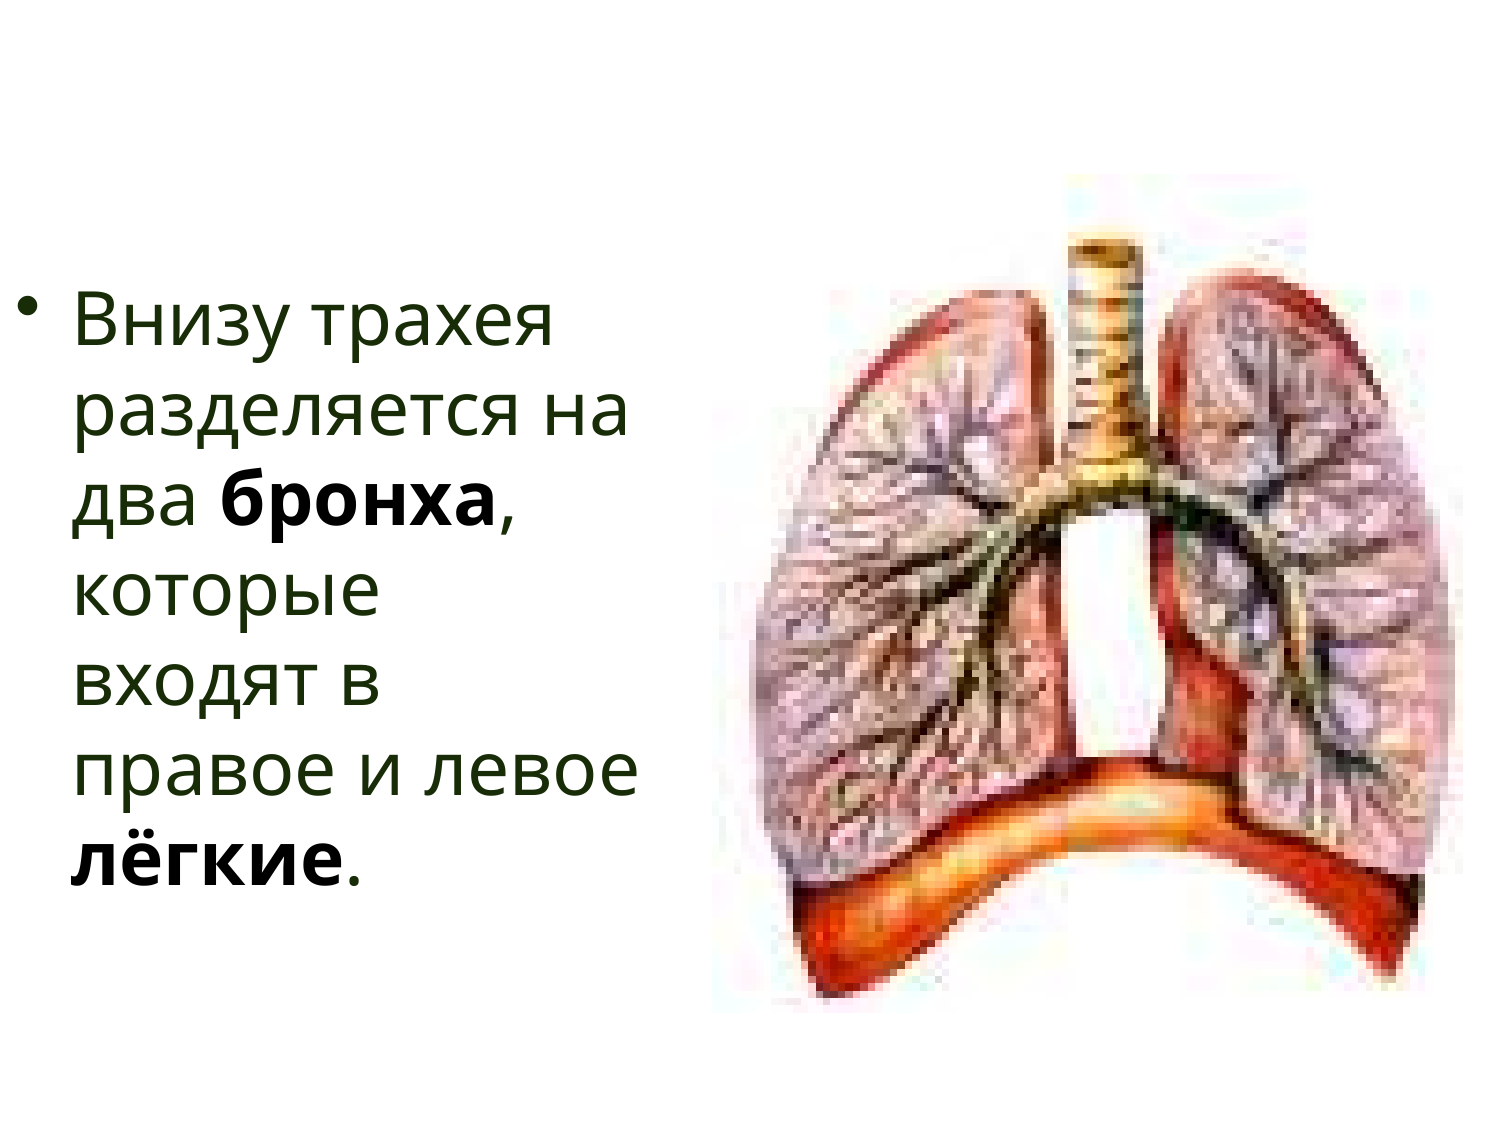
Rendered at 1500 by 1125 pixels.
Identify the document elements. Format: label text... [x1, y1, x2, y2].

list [712, 174, 1463, 1013]
list Внизу трахея разделяется на два бронха, которые входят в правое и левое лёгкие. [0, 262, 663, 1006]
